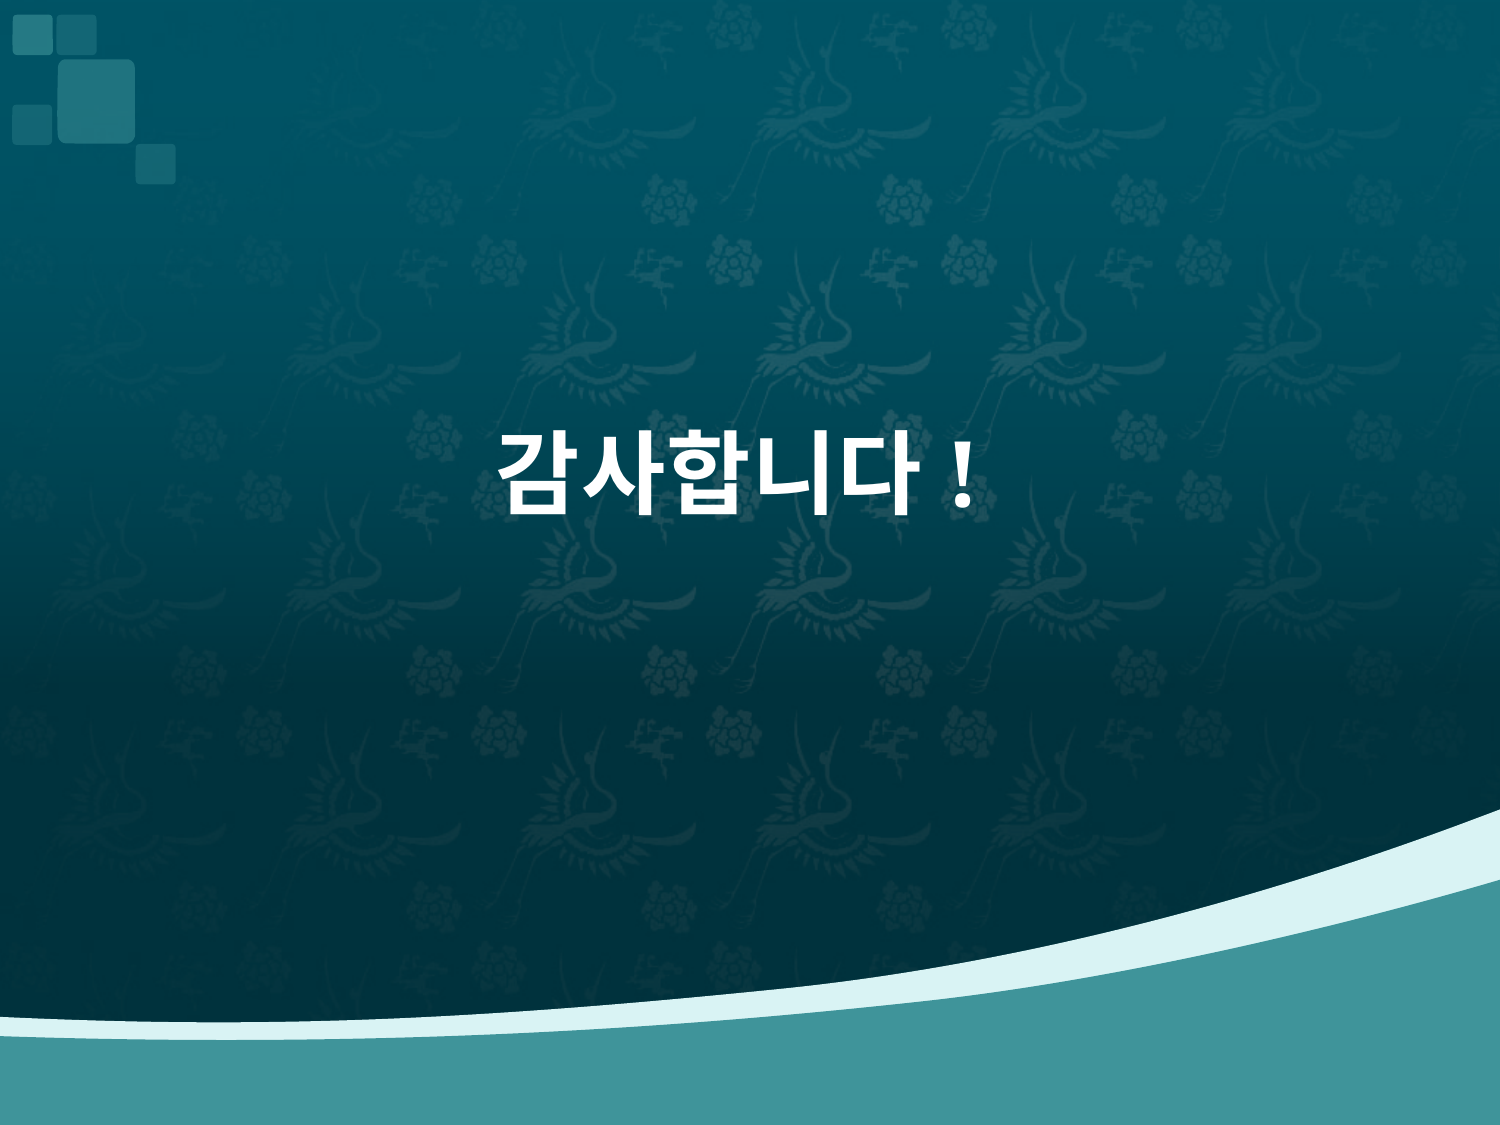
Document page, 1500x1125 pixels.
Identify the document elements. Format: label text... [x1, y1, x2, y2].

title 감사합니다! [5, 349, 1471, 591]
